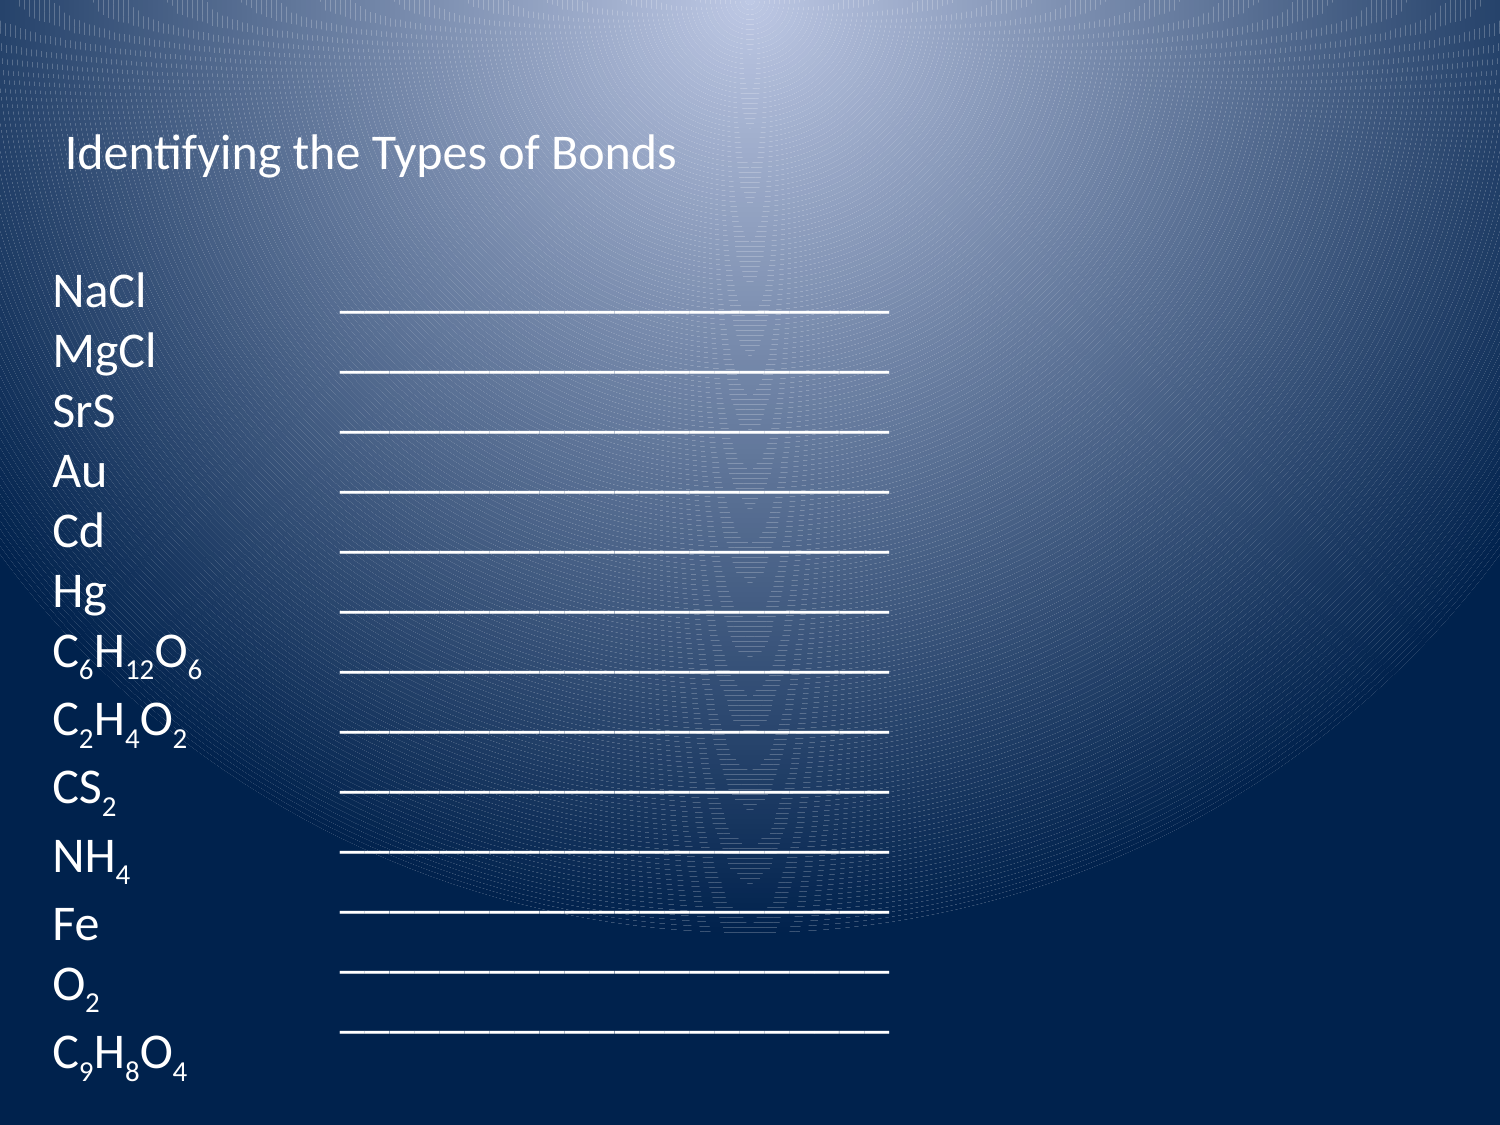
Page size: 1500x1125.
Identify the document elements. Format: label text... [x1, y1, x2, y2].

text_box NaCl MgCl SrS Au Cd Hg C6H12O6 C2H4O2 CS2 NH4 Fe O2 C9H8O4 [37, 249, 800, 1125]
text_box Identifying the Types of Bonds [50, 112, 838, 188]
text_box ______________________ ______________________ ______________________ ______________________ ______________________ ______________________ ______________________ ______________________ ______________________ ______________________ ______________________ ______________________ ______________________ [324, 249, 1100, 1045]
